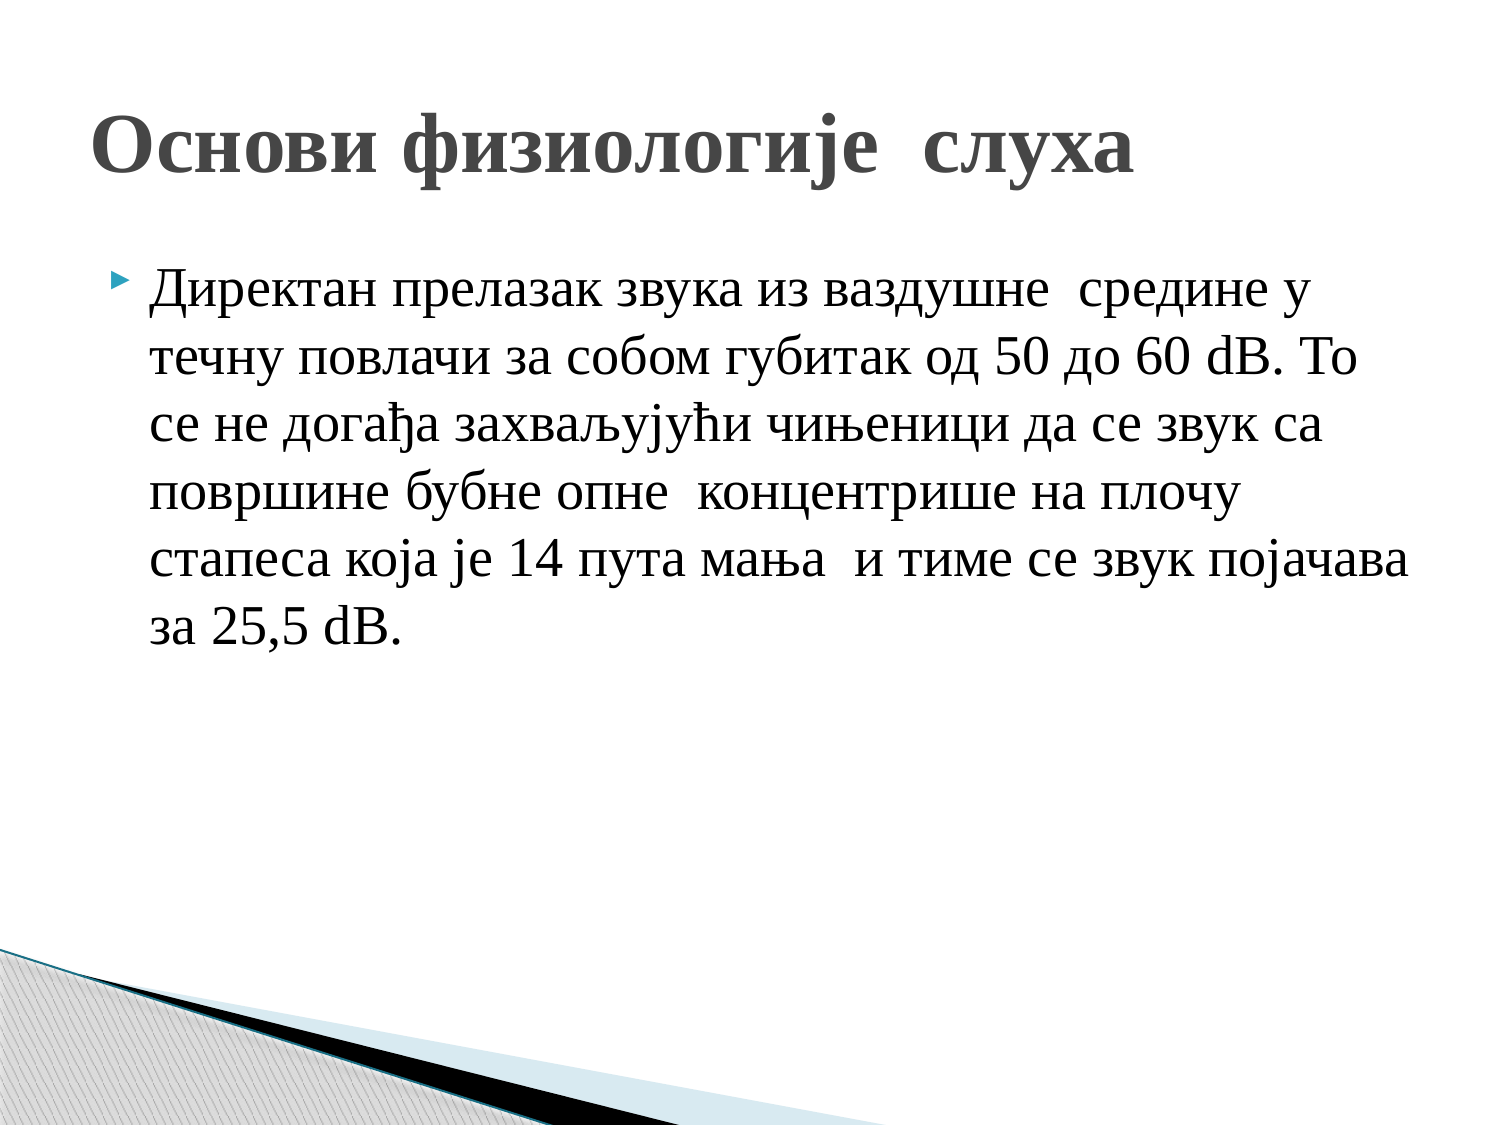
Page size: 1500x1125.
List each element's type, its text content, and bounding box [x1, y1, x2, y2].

title Основи физиологије слуха [75, 45, 1425, 233]
list Директан прелазак звука из ваздушне средине у течну повлачи за собом губитак од 50 до 60 dB. То се не догађа захваљујући чињеници да се звук са површине бубне опне концентрише на плочу стапеса која је 14 пута мања и тиме се звук појачава за 25,5 dB. [74, 242, 1426, 986]
